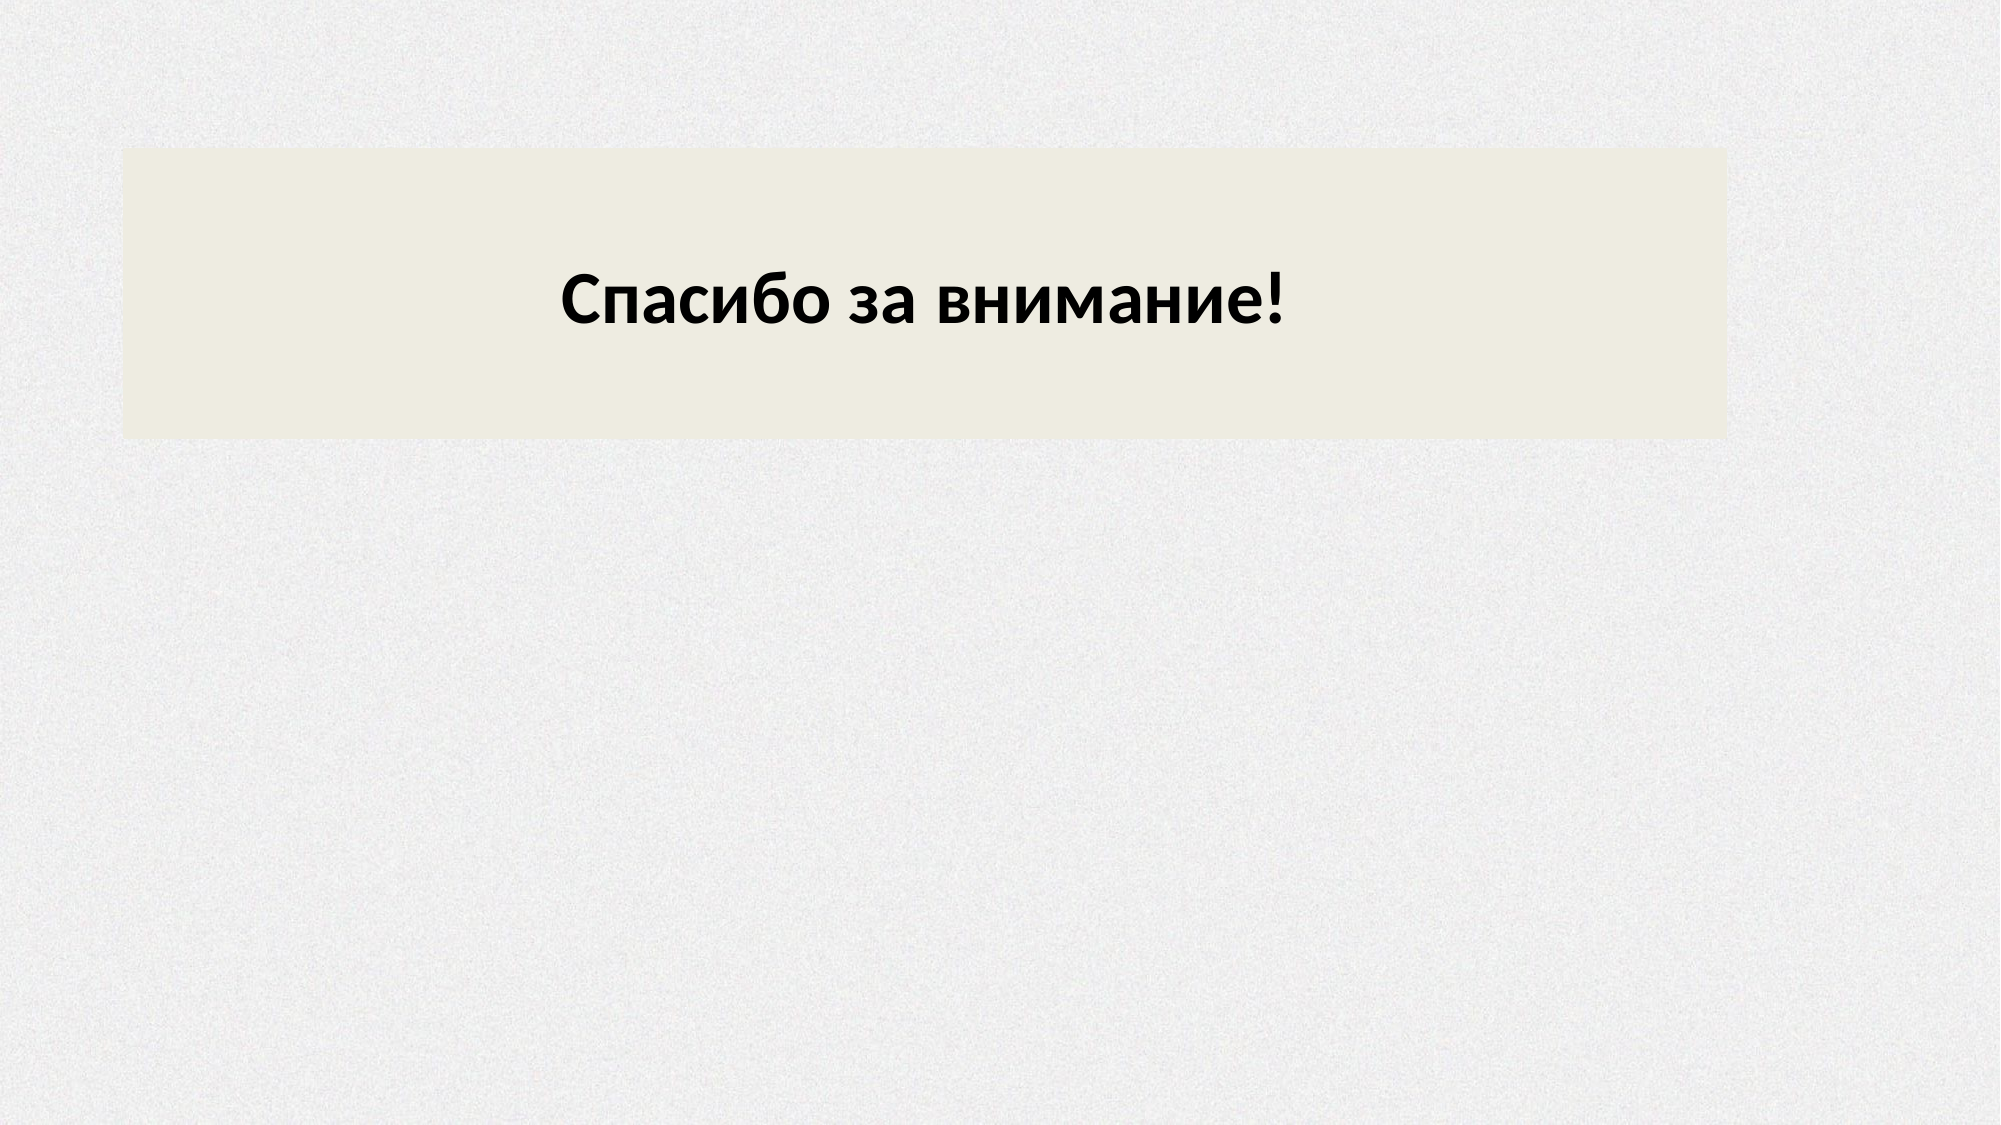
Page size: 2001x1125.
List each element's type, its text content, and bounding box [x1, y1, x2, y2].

picture [0, 0, 2000, 1125]
text_box Спасибо за внимание! [123, 148, 1727, 439]
